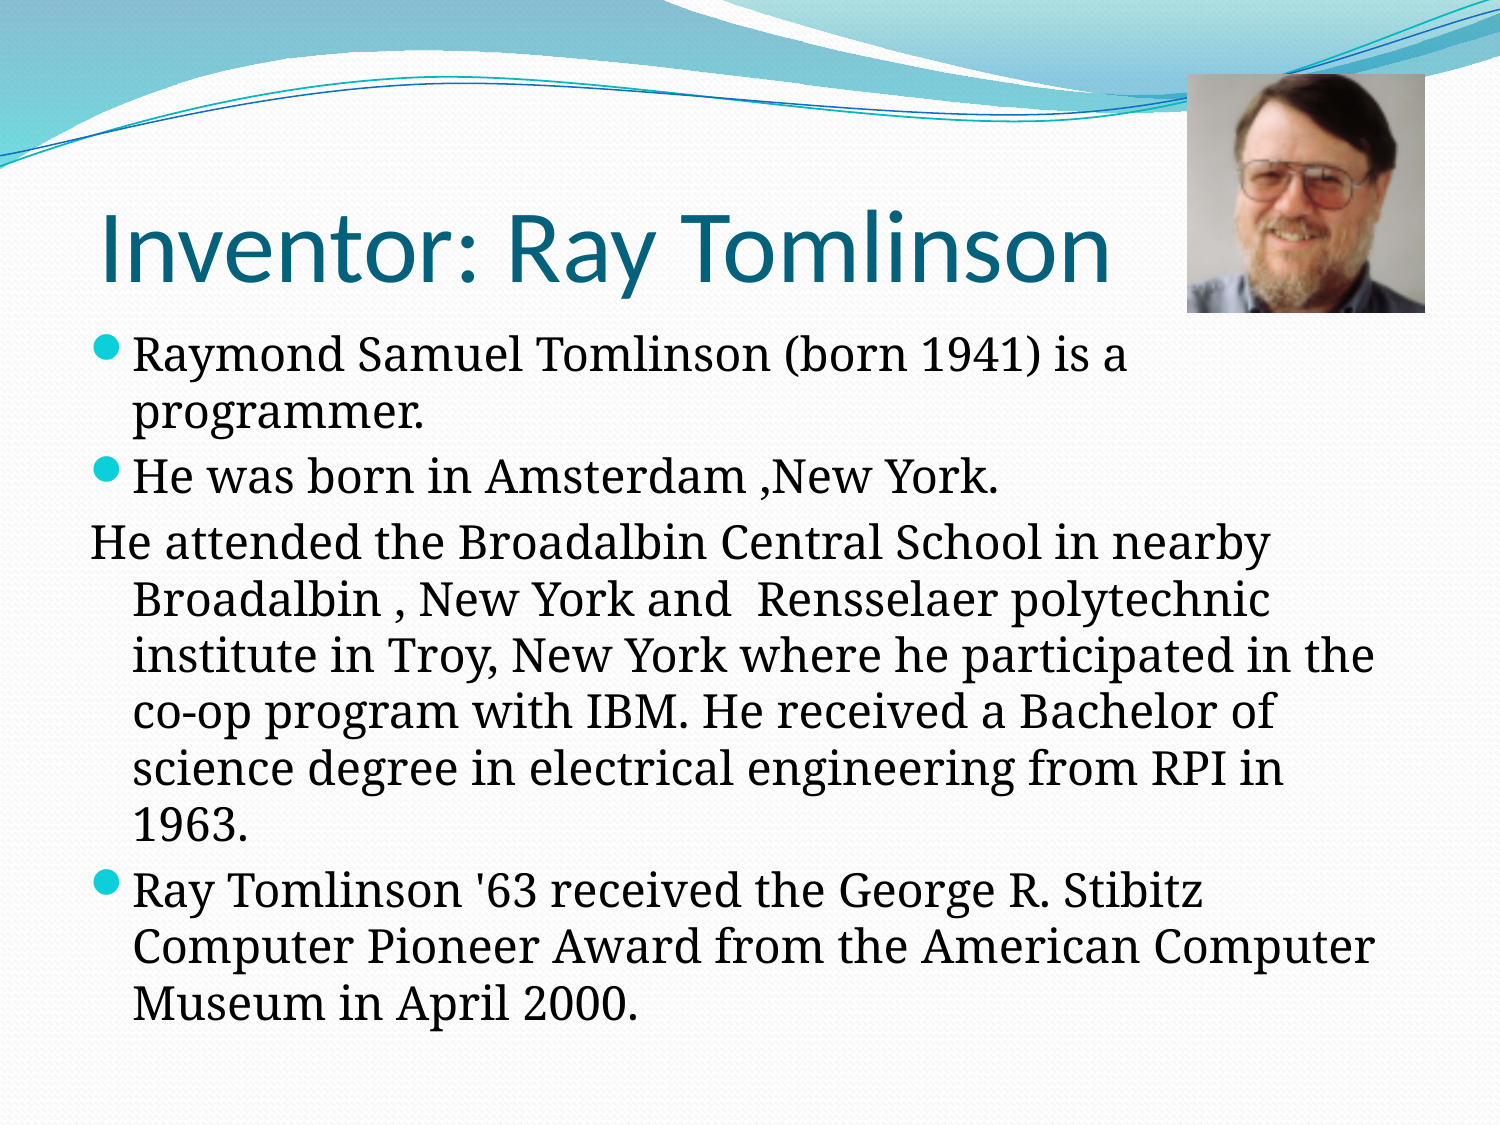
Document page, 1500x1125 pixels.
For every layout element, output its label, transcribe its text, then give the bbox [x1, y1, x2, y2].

list Raymond Samuel Tomlinson (born 1941) is a programmer. He was born in Amsterdam ,New York. He attended the Broadalbin Central School in nearby Broadalbin , New York and Rensselaer polytechnic institute in Troy, New York where he participated in the co-op program with IBM. He received a Bachelor of science degree in electrical engineering from RPI in 1963. Ray Tomlinson '63 received the George R. Stibitz Computer Pioneer Award from the American Computer Museum in April 2000. [75, 317, 1425, 1038]
picture [1187, 74, 1426, 313]
title Inventor: Ray Tomlinson [75, 115, 1180, 303]
